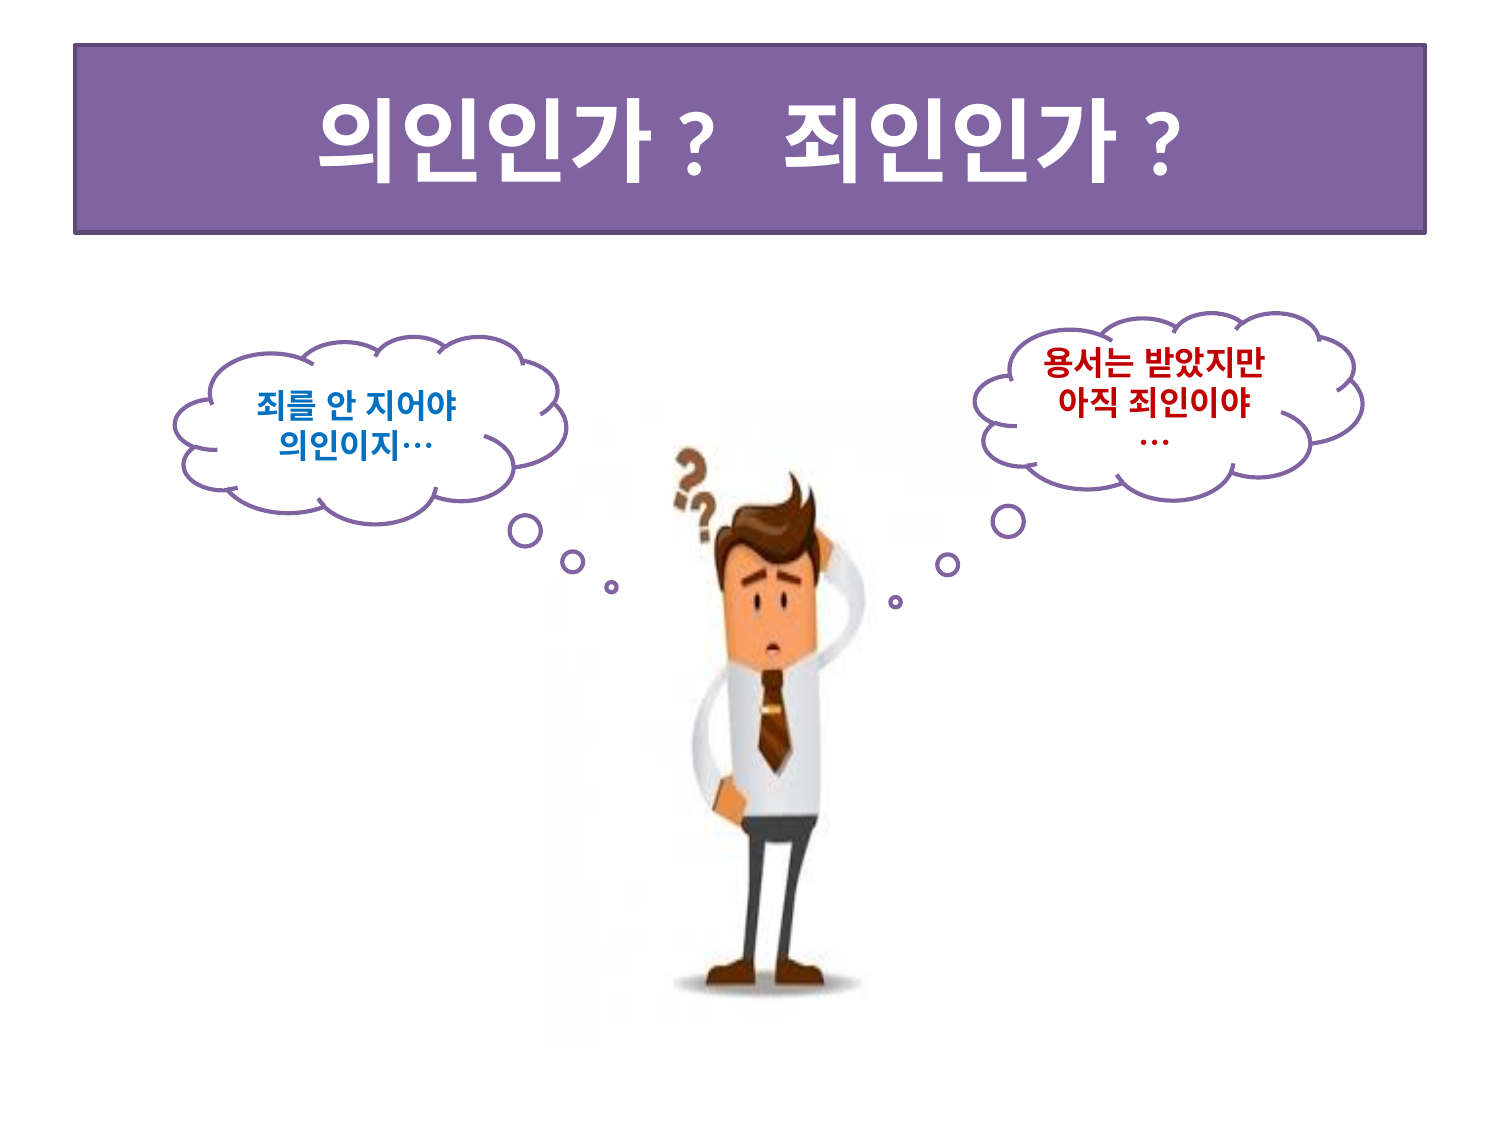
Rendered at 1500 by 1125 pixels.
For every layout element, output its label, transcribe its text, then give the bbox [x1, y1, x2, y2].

text_box 용서는 받았지만 아직 죄인이야… [991, 503, 1026, 540]
text_box 죄를 안 지어야 의인이지… [507, 513, 543, 549]
text_box 죄를 안 지어야 의인이지… [172, 334, 560, 527]
title 의인인가? 죄인인가? [73, 43, 1427, 235]
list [549, 400, 988, 1047]
text_box 용서는 받았지만 아직 죄인이야… [972, 311, 1365, 503]
